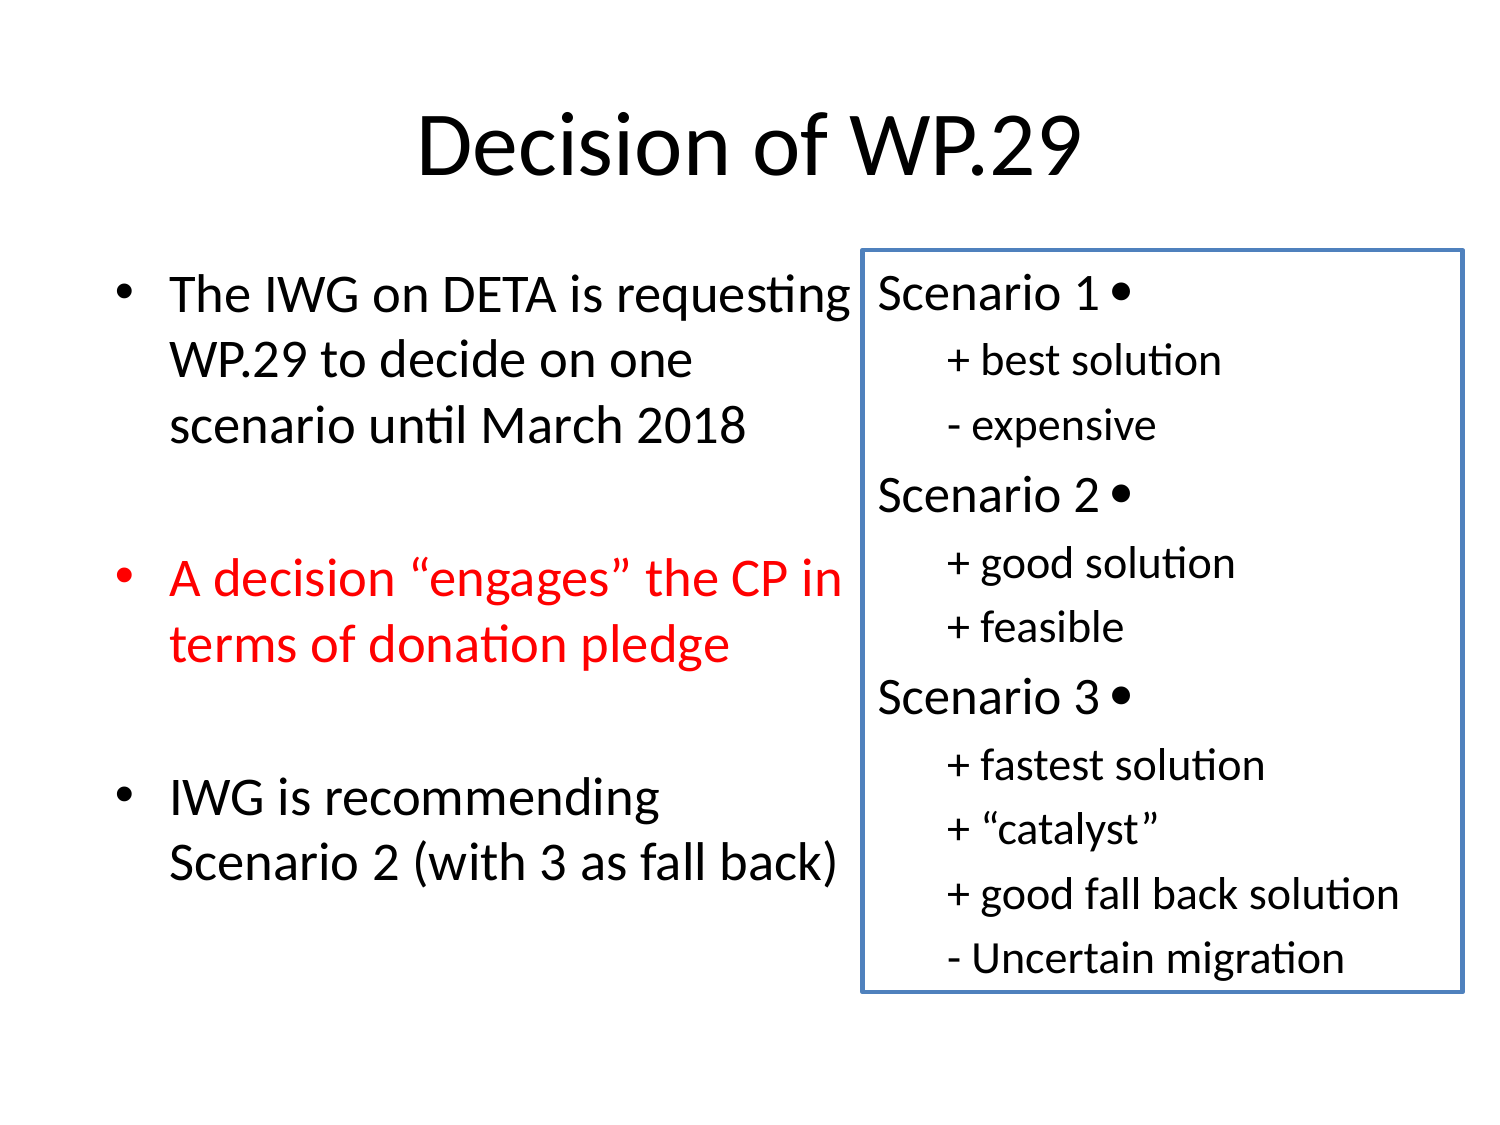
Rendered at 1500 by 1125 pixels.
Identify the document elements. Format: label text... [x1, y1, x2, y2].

title Decision of WP.29 [75, 45, 1425, 233]
text_box The IWG on DETA is requesting WP.29 to decide on one scenario until March 2018 A decision “engages” the CP in terms of donation pledge IWG is recommending Scenario 2 (with 3 as fall back) [99, 249, 875, 993]
list Scenario 1  + best solution - expensive Scenario 2  + good solution + feasible Scenario 3  + fastest solution + “catalyst” + good fall back solution - Uncertain migration [860, 248, 1465, 994]
